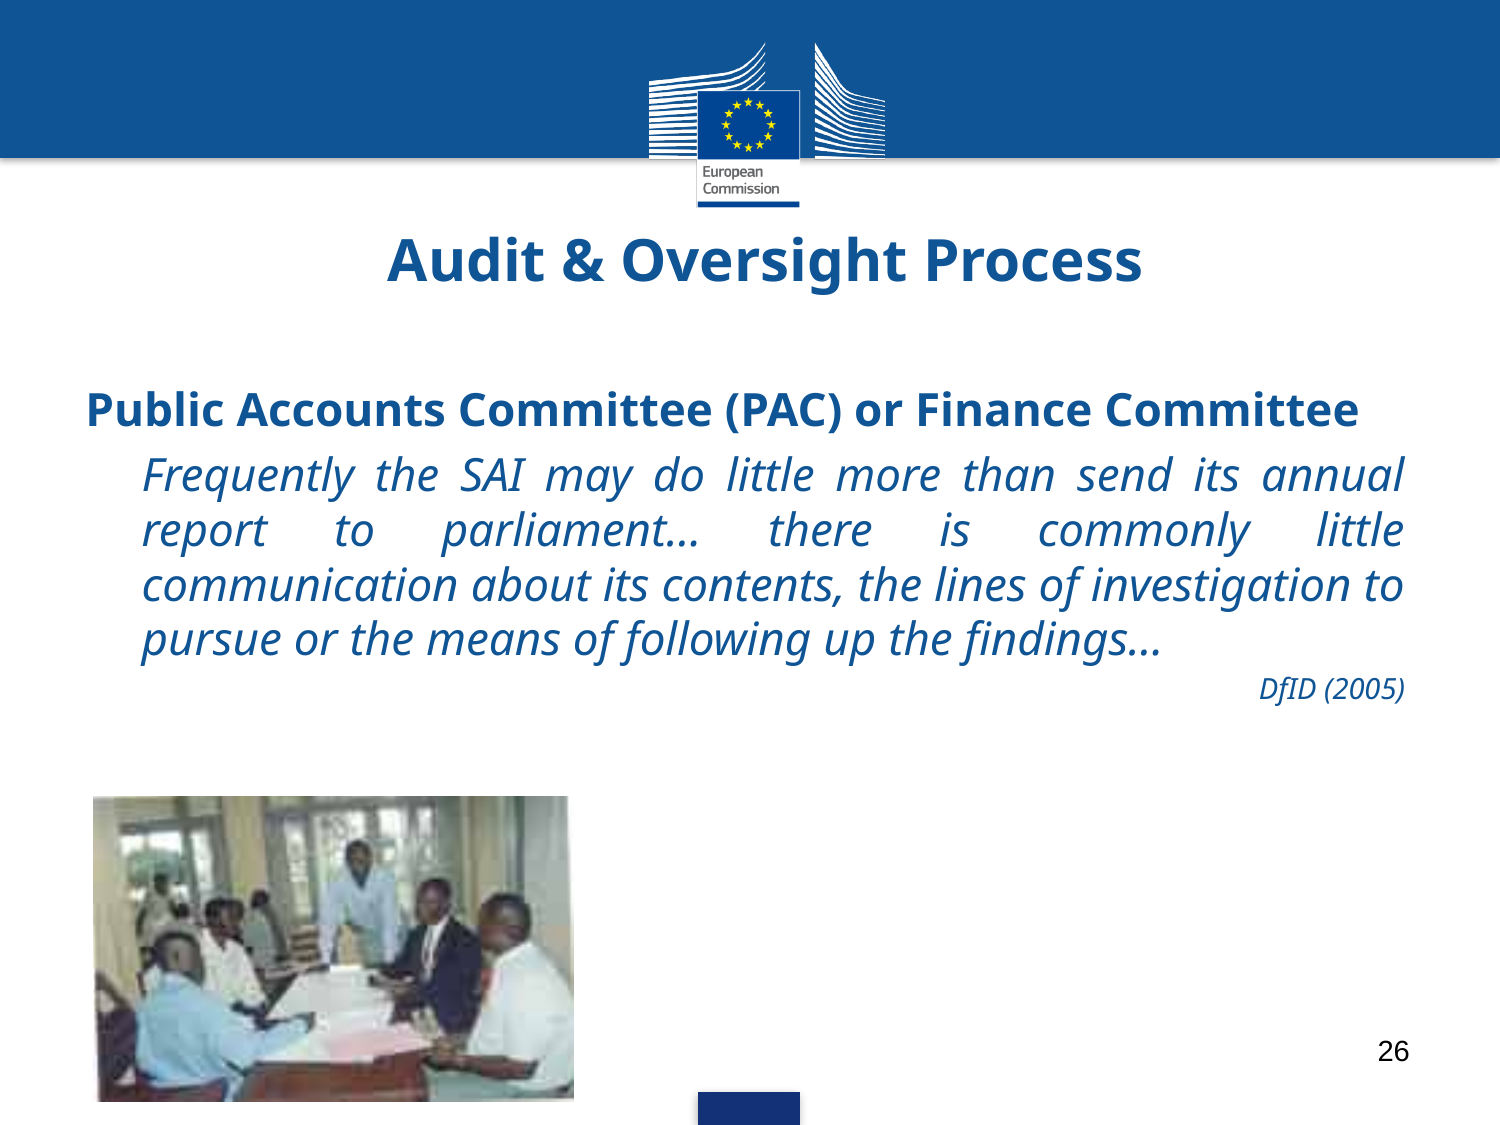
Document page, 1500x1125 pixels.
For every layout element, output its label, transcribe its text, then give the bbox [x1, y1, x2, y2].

slide_number 26 [1074, 1024, 1426, 1103]
picture [93, 796, 574, 1102]
title Audit & Oversight Process [281, 163, 1251, 352]
list Public Accounts Committee (PAC) or Finance Committee Frequently the SAI may do little more than send its annual report to parliament… there is commonly little communication about its contents, the lines of investigation to pursue or the means of following up the findings… DfID (2005) [70, 373, 1421, 953]
picture [649, 42, 885, 163]
